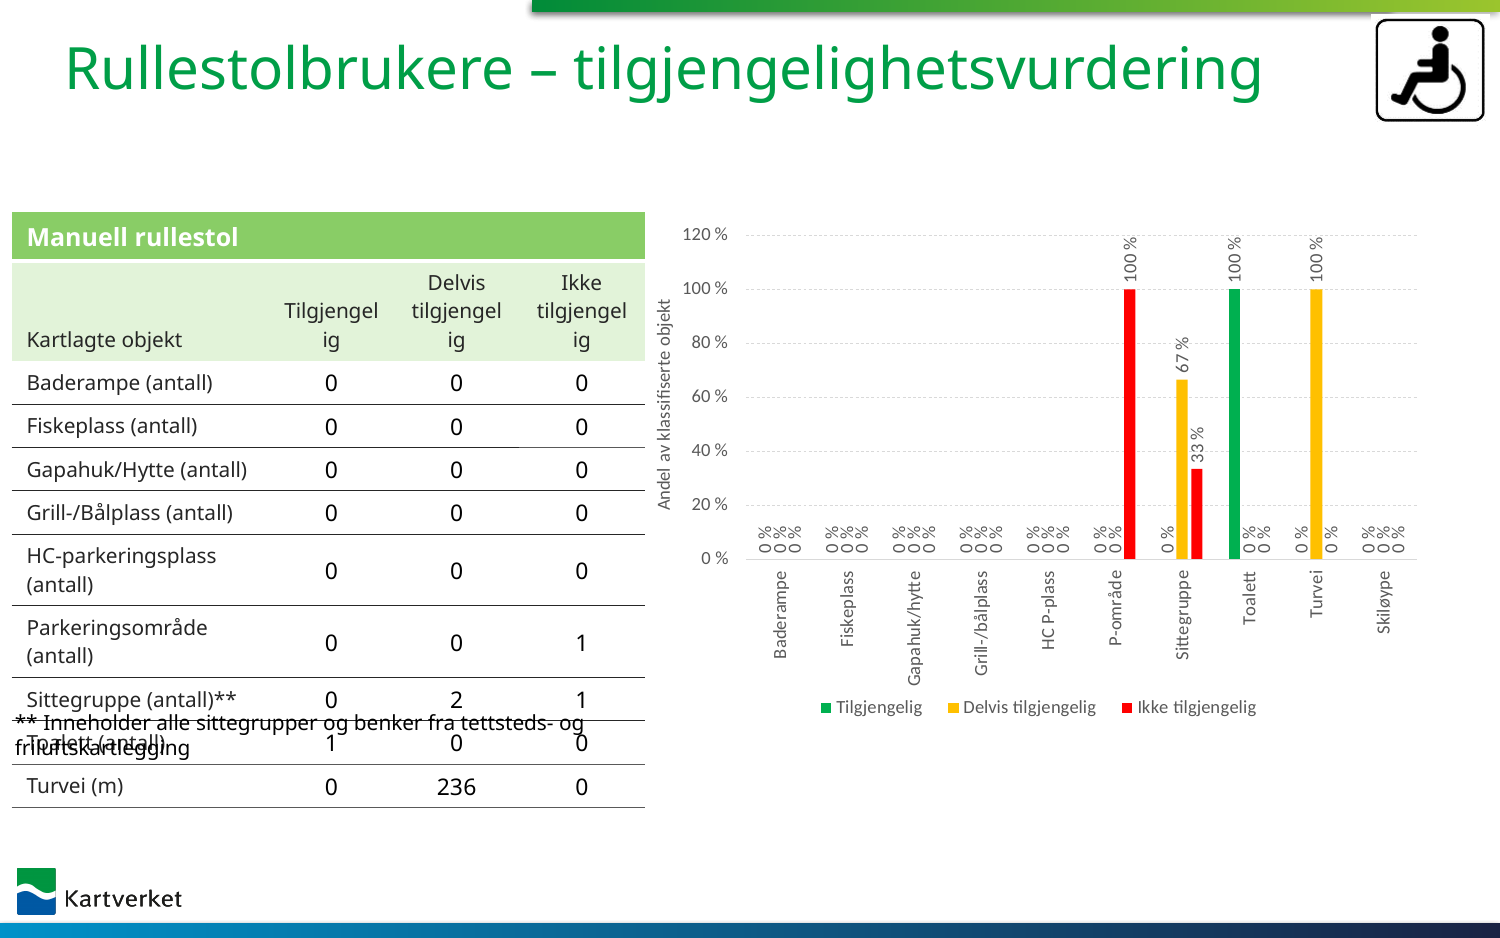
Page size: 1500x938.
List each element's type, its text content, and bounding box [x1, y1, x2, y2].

table_cell 0 [394, 448, 519, 490]
table_cell Delvis tilgjengelig [394, 263, 519, 361]
table_cell 0 [269, 768, 394, 807]
table_cell Kartlagte objekt [12, 263, 269, 361]
table_cell Turvei (m) [12, 768, 269, 807]
table_cell 0 [269, 361, 394, 404]
table_cell Sittegruppe (antall)** [12, 678, 269, 702]
table_cell 1 [519, 678, 638, 702]
table_cell Baderampe (antall) [12, 361, 269, 404]
picture [643, 218, 1427, 728]
table_cell 0 [394, 361, 519, 404]
table_cell Fiskeplass (antall) [12, 405, 269, 447]
table_cell 1 [519, 606, 638, 677]
table_cell 0 [269, 678, 394, 702]
table_cell Ikke tilgjengelig [519, 263, 638, 361]
table_cell 0 [519, 448, 638, 490]
table_cell 0 [394, 405, 519, 447]
table_cell 0 [269, 606, 394, 677]
table_cell 0 [394, 535, 519, 605]
text_box ** Inneholder alle sittegrupper og benker fra tettsteds- og friluftskartlegging [0, 702, 745, 768]
table_cell 0 [394, 491, 519, 534]
table_cell 0 [269, 491, 394, 534]
table_cell 0 [519, 768, 645, 807]
text_box Rullestolbrukere – tilgjengelighetsvurdering [49, 12, 1372, 109]
table_cell Parkeringsområde (antall) [12, 606, 269, 677]
table_cell Tilgjengelig [269, 263, 394, 361]
table_cell 0 [519, 361, 638, 404]
table_cell Gapahuk/Hytte (antall) [12, 448, 269, 490]
table_cell 2 [394, 678, 519, 702]
table_cell 0 [269, 448, 394, 490]
table_cell 0 [519, 535, 638, 605]
table_cell 0 [519, 405, 638, 447]
table_cell 0 [269, 405, 394, 447]
table_cell 0 [519, 491, 638, 534]
table_cell 0 [394, 606, 519, 677]
table_cell Grill-/Bålplass (antall) [12, 491, 269, 534]
table_cell 0 [269, 535, 394, 605]
picture [1371, 13, 1491, 127]
table_cell HC-parkeringsplass (antall) [12, 535, 269, 605]
table_header Manuell rullestol [12, 212, 645, 259]
table_cell 236 [394, 768, 519, 807]
